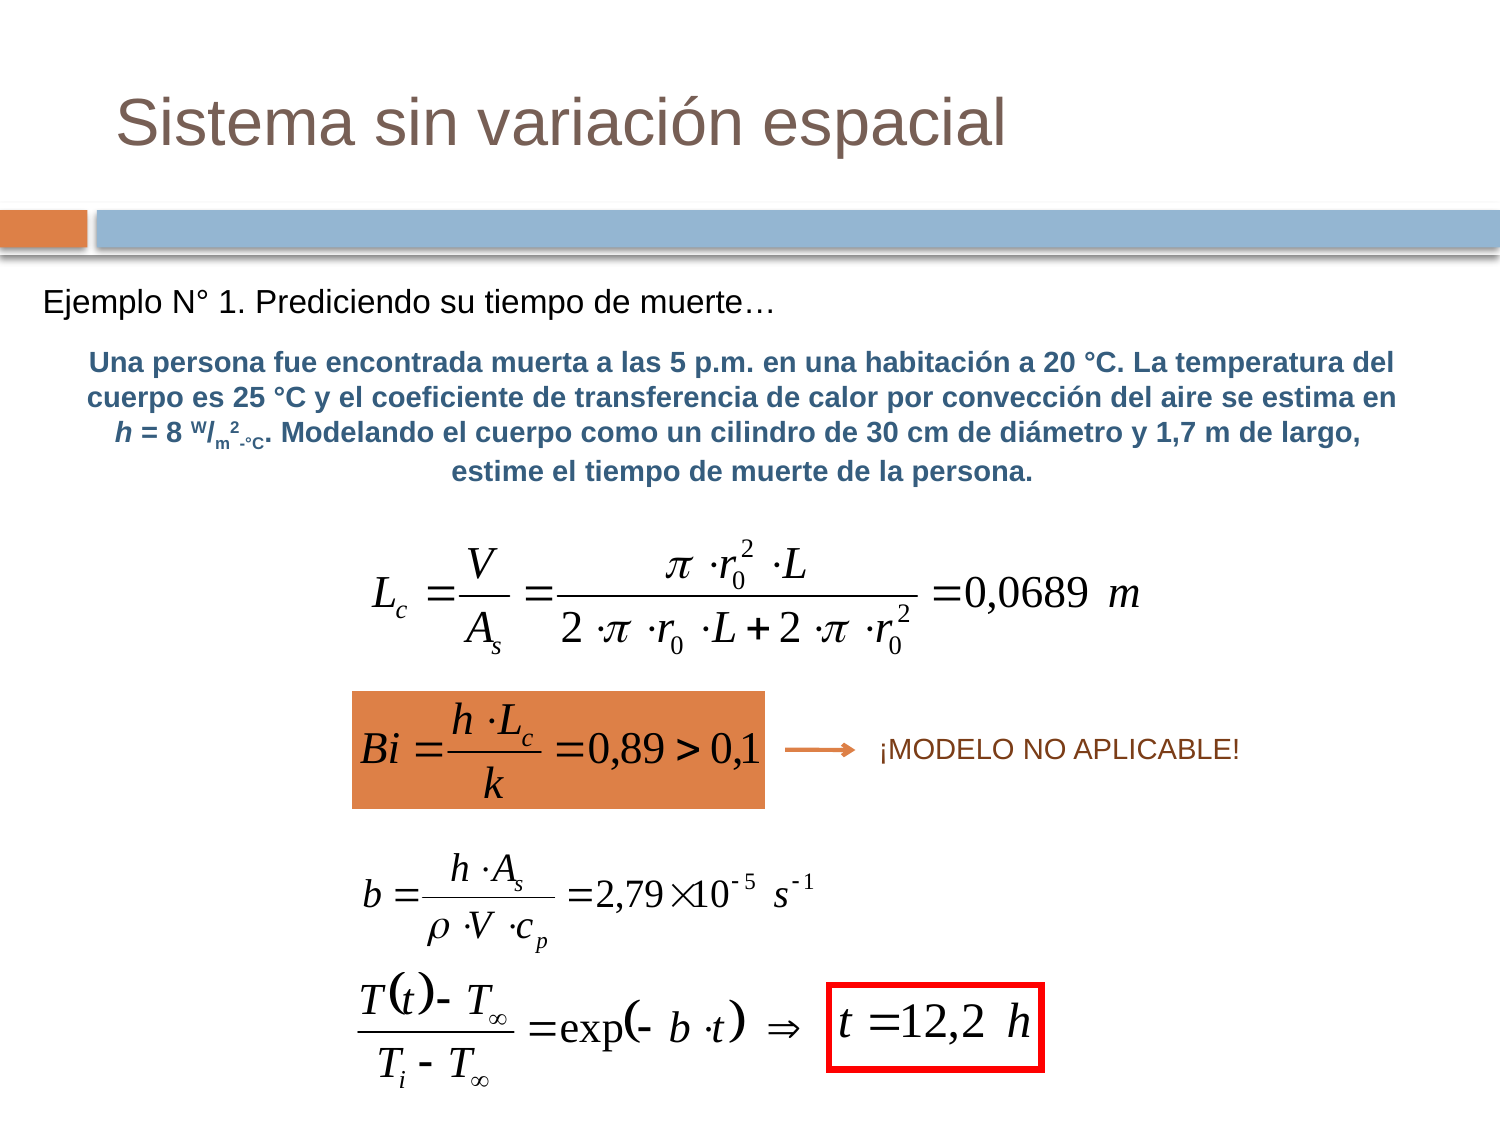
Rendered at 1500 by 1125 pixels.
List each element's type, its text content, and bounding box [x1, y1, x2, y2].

title Sistema sin variación espacial [100, 37, 1438, 200]
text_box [357, 843, 821, 962]
text_box ¡MODELO NO APLICABLE! [863, 722, 1264, 773]
text_box Ejemplo N° 1. Prediciendo su tiempo de muerte… [0, 272, 832, 328]
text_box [351, 691, 766, 810]
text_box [831, 987, 1039, 1067]
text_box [350, 972, 833, 1099]
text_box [363, 527, 1149, 665]
text_box Una persona fue encontrada muerta a las 5 p.m. en una habitación a 20 °C. La temperatura del cuerpo es 25 °C y el coeficiente de transferencia de calor por convección del aire se estima en h = 8 W/m2-°C. Modelando el cuerpo como un cilindro de 30 cm de diámetro y 1,7 m de largo, estime el tiempo de muerte de la persona. [71, 335, 1414, 496]
